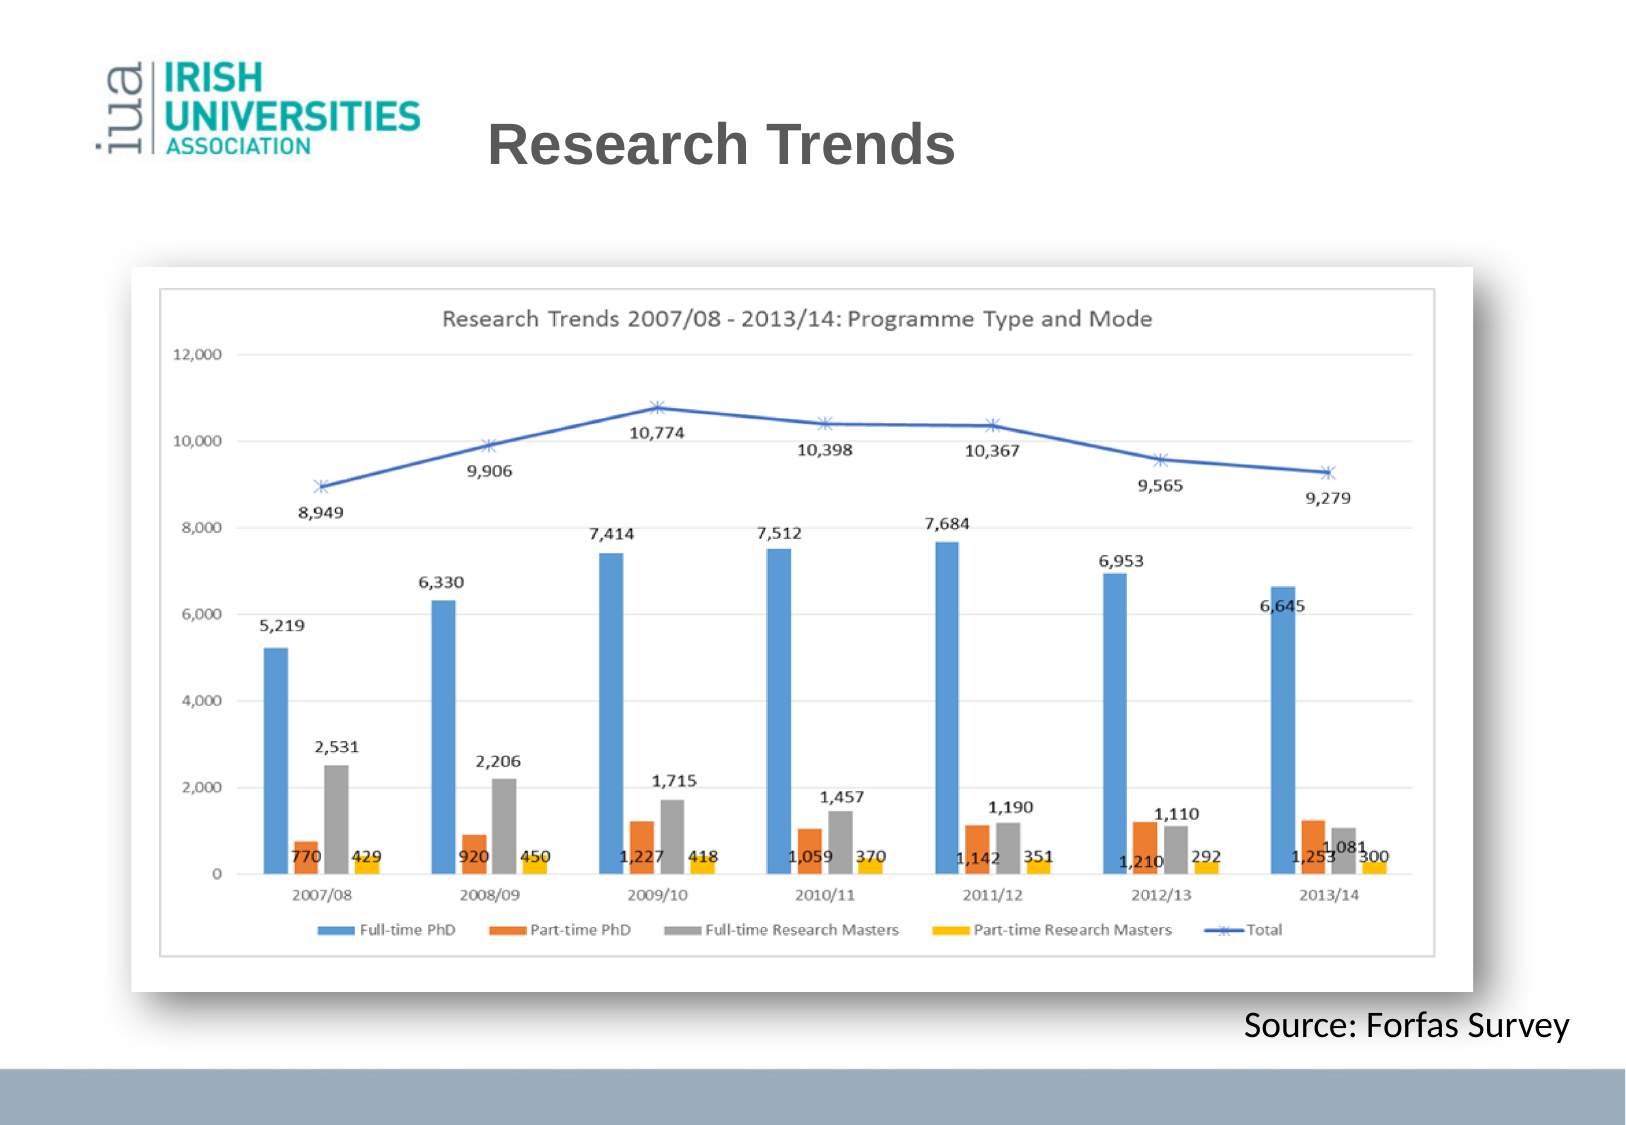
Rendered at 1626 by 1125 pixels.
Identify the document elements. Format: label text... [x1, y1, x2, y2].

text_box Source: Forfas Survey [1229, 992, 1594, 1053]
picture [0, 0, 1626, 1125]
text_box Research Trends [472, 98, 1565, 181]
